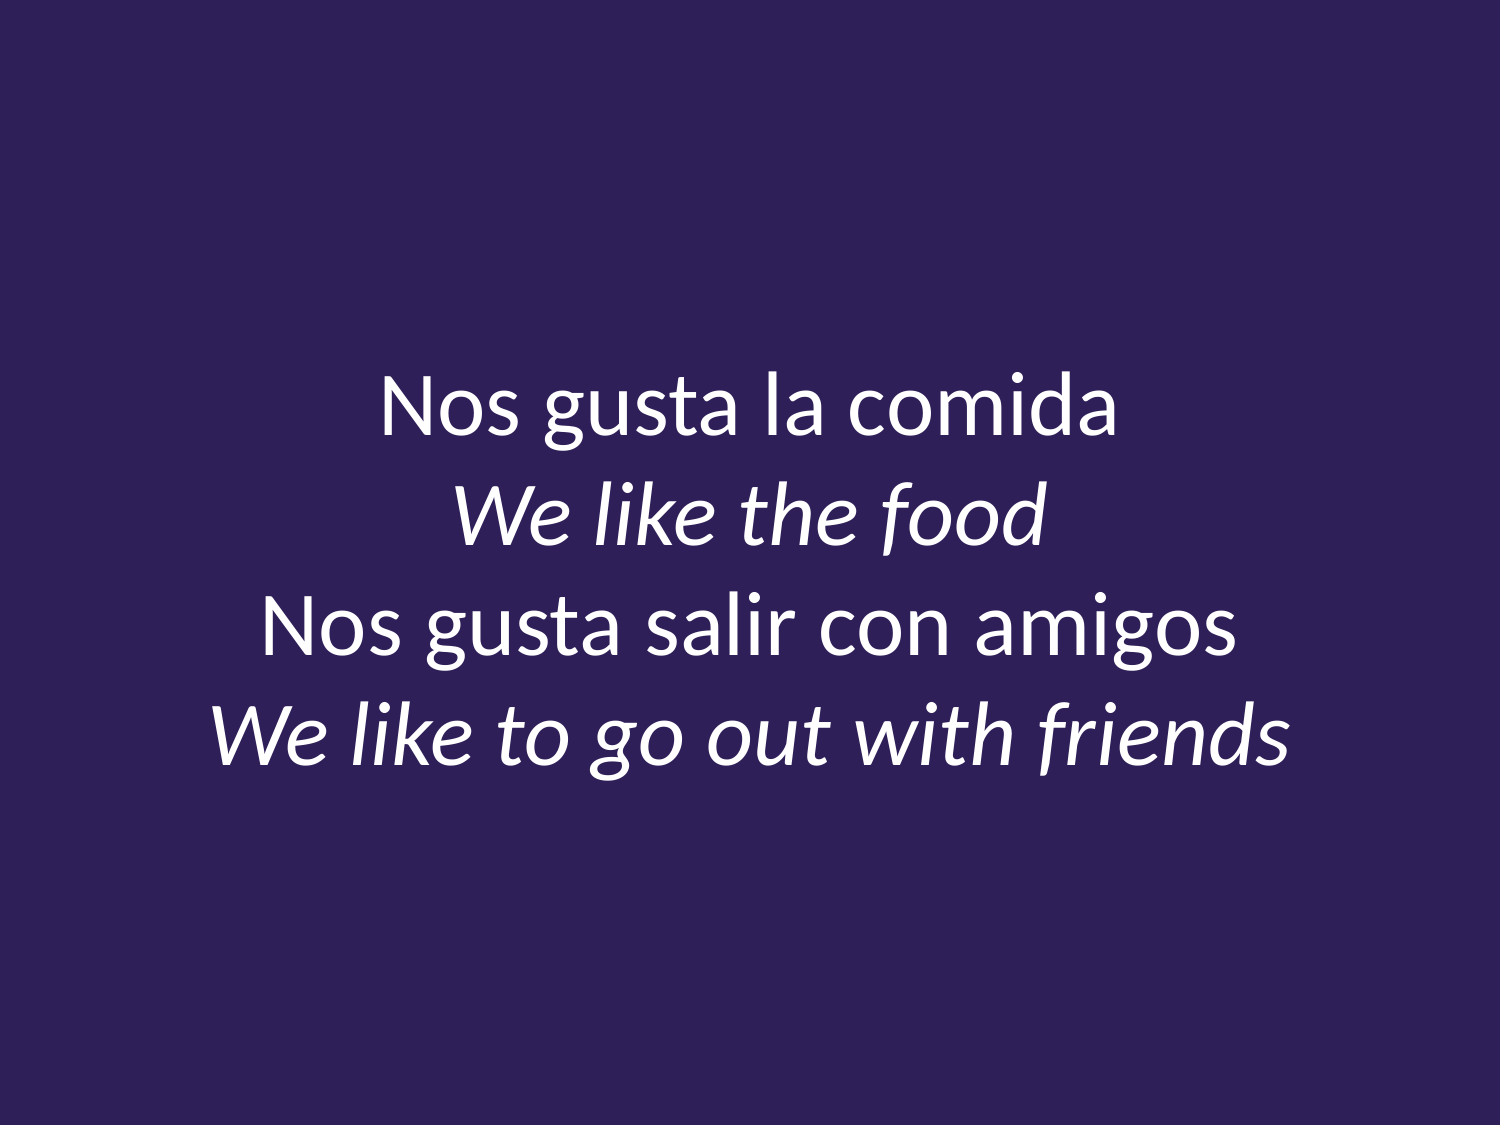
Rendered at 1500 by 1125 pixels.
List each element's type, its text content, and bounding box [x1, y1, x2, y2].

title Nos gusta la comida We like the food Nos gusta salir con amigos We like to go out with friends [75, 45, 1425, 1083]
